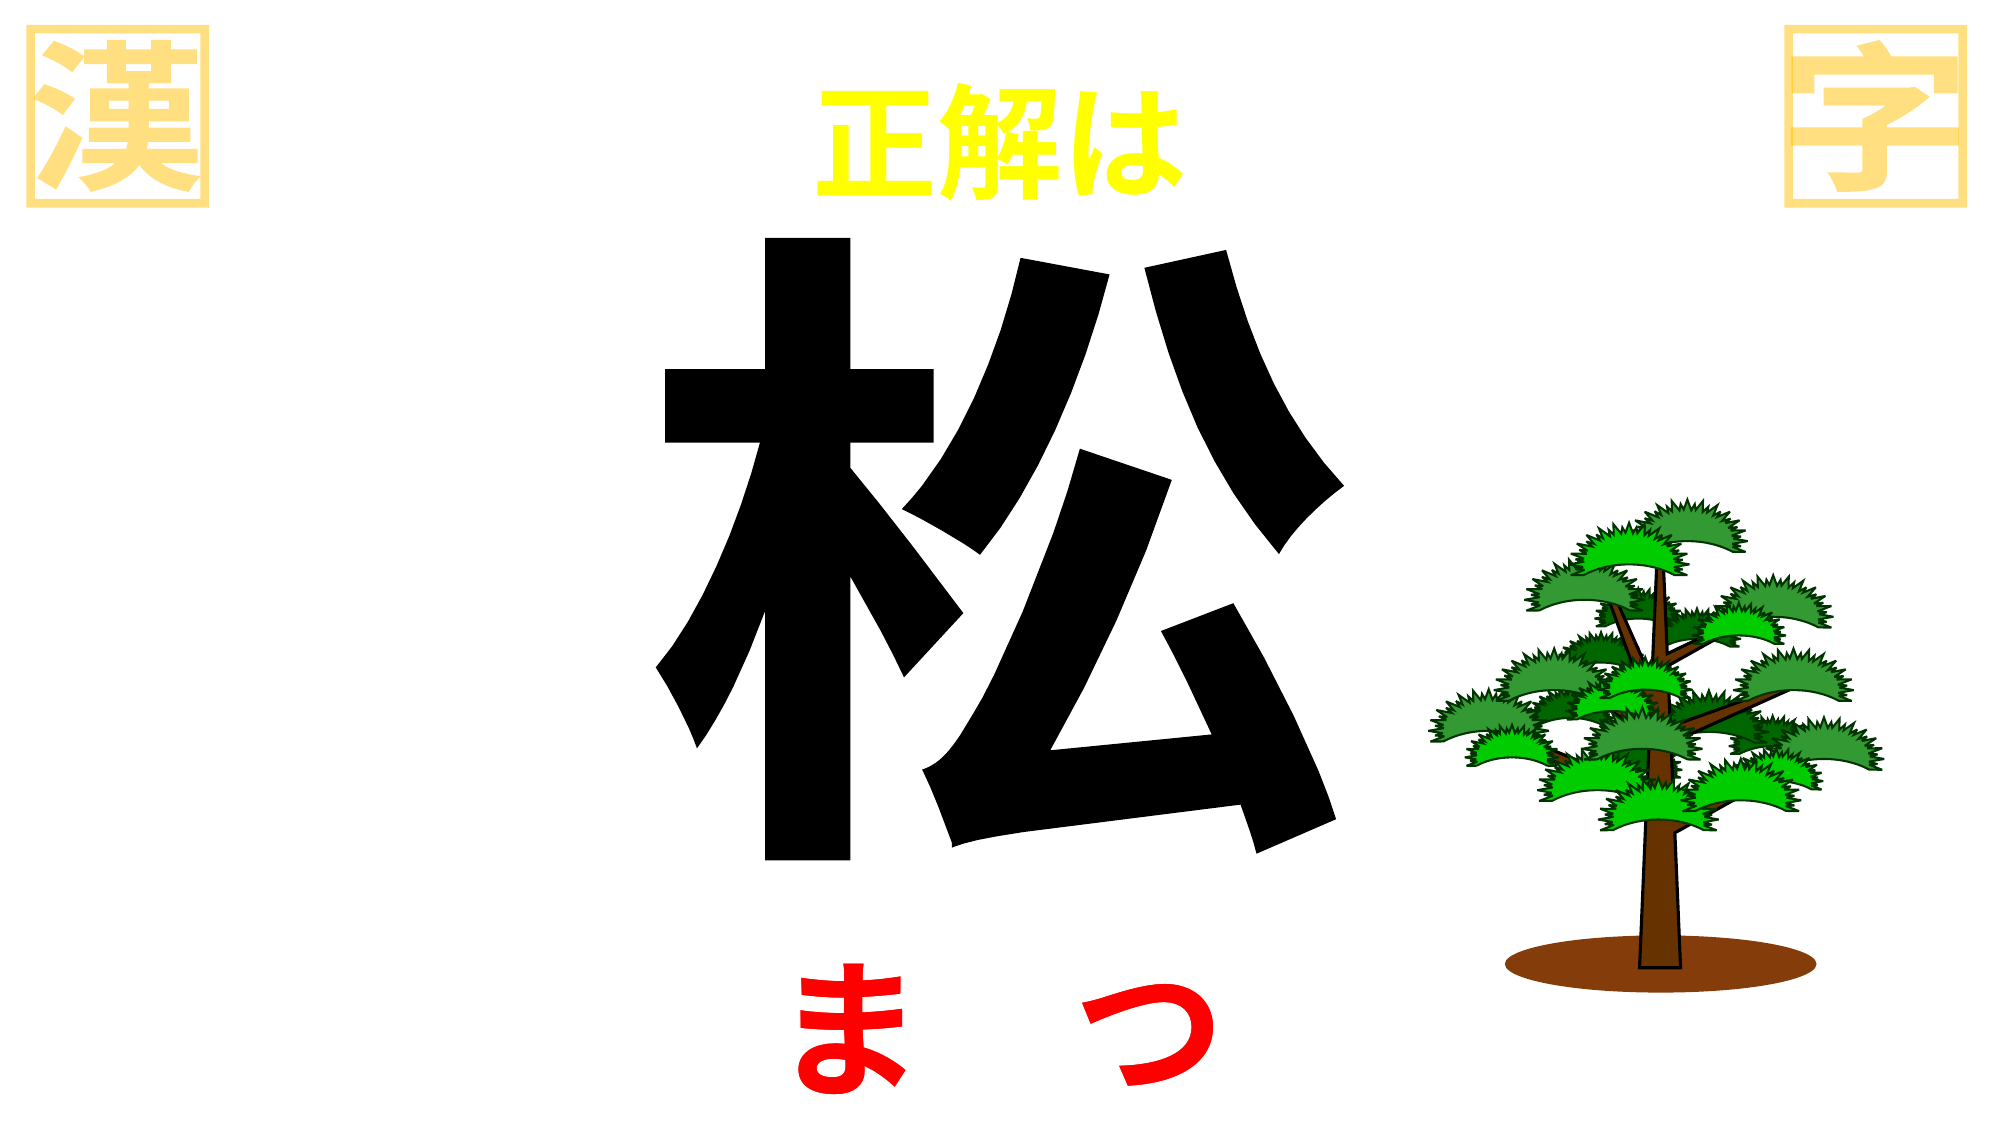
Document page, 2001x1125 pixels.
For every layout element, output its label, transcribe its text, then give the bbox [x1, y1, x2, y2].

text_box ま つ [0, 928, 2000, 1123]
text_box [26, 24, 210, 208]
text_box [1428, 499, 1885, 993]
text_box 正解は [0, 57, 2000, 222]
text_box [1784, 24, 1968, 208]
